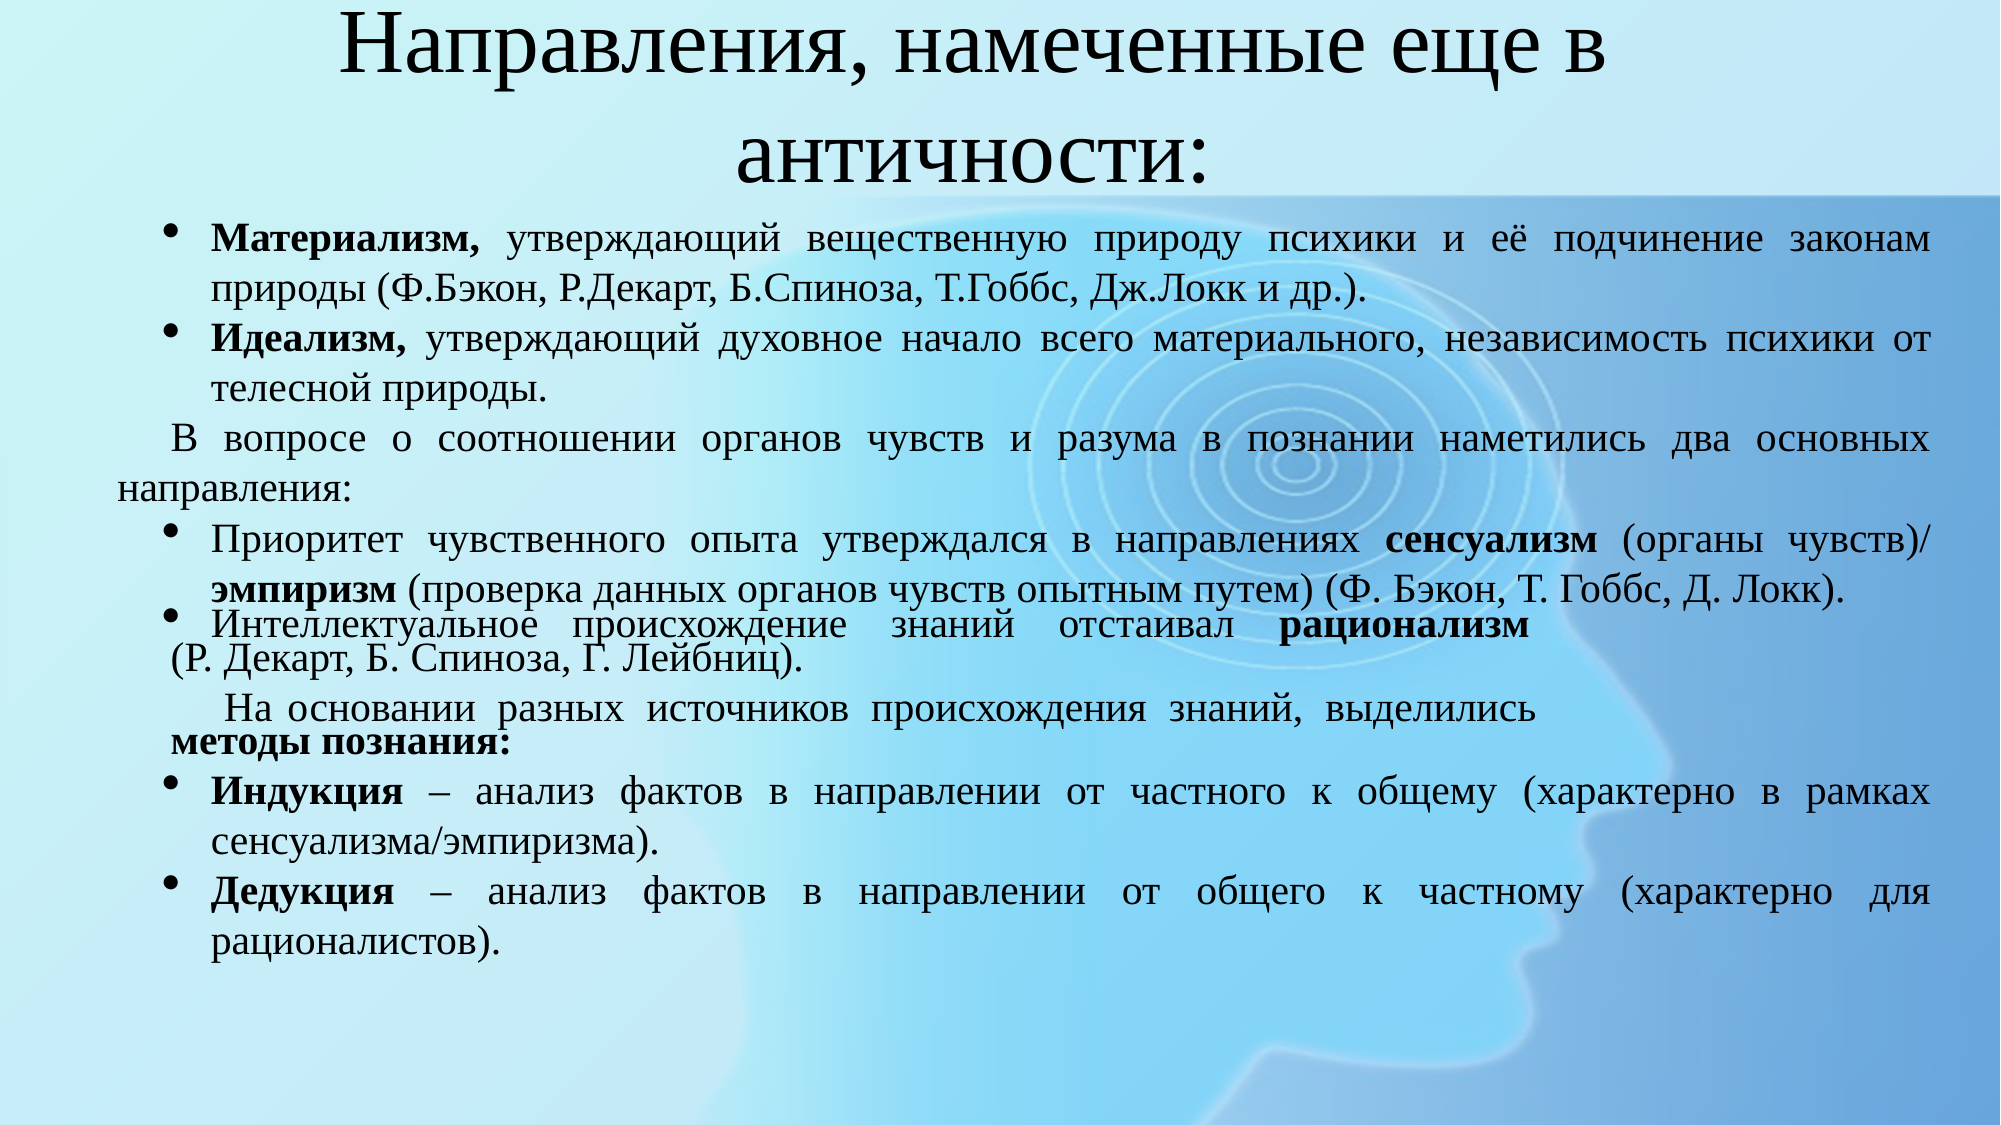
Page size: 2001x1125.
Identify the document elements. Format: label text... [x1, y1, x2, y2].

picture [0, 0, 2000, 1125]
text_box Материализм, утверждающий вещественную природу психики и её подчинение законам природы (Ф.Бэкон, Р.Декарт, Б.Спиноза, Т.Гоббс, Дж.Локк и др.). Идеализм, утверждающий духовное начало всего материального, независимость психики от телесной природы. В вопросе о соотношении органов чувств и разума в познании наметились два основных направления: Приоритет чувственного опыта утверждался в направлениях сенсуализм (органы чувств)/ эмпиризм (проверка данных органов чувств опытным путем) (Ф. Бэкон, Т. Гоббс, Д. Локк). Интеллектуальное происхождение знаний отстаивал рационализм (Р. Декарт, Б. Спиноза, Г. Лейбниц). На основании разных источников происхождения знаний, выделились методы познания: Индукция – анализ фактов в направлении от частного к общему (характерно в рамках сенсуализма/эмпиризма). Дедукция – анализ фактов в направлении от общего к частному (характерно для рационалистов). [74, 202, 1975, 971]
title Направления, намеченные еще в античности: [74, 90, 1875, 200]
